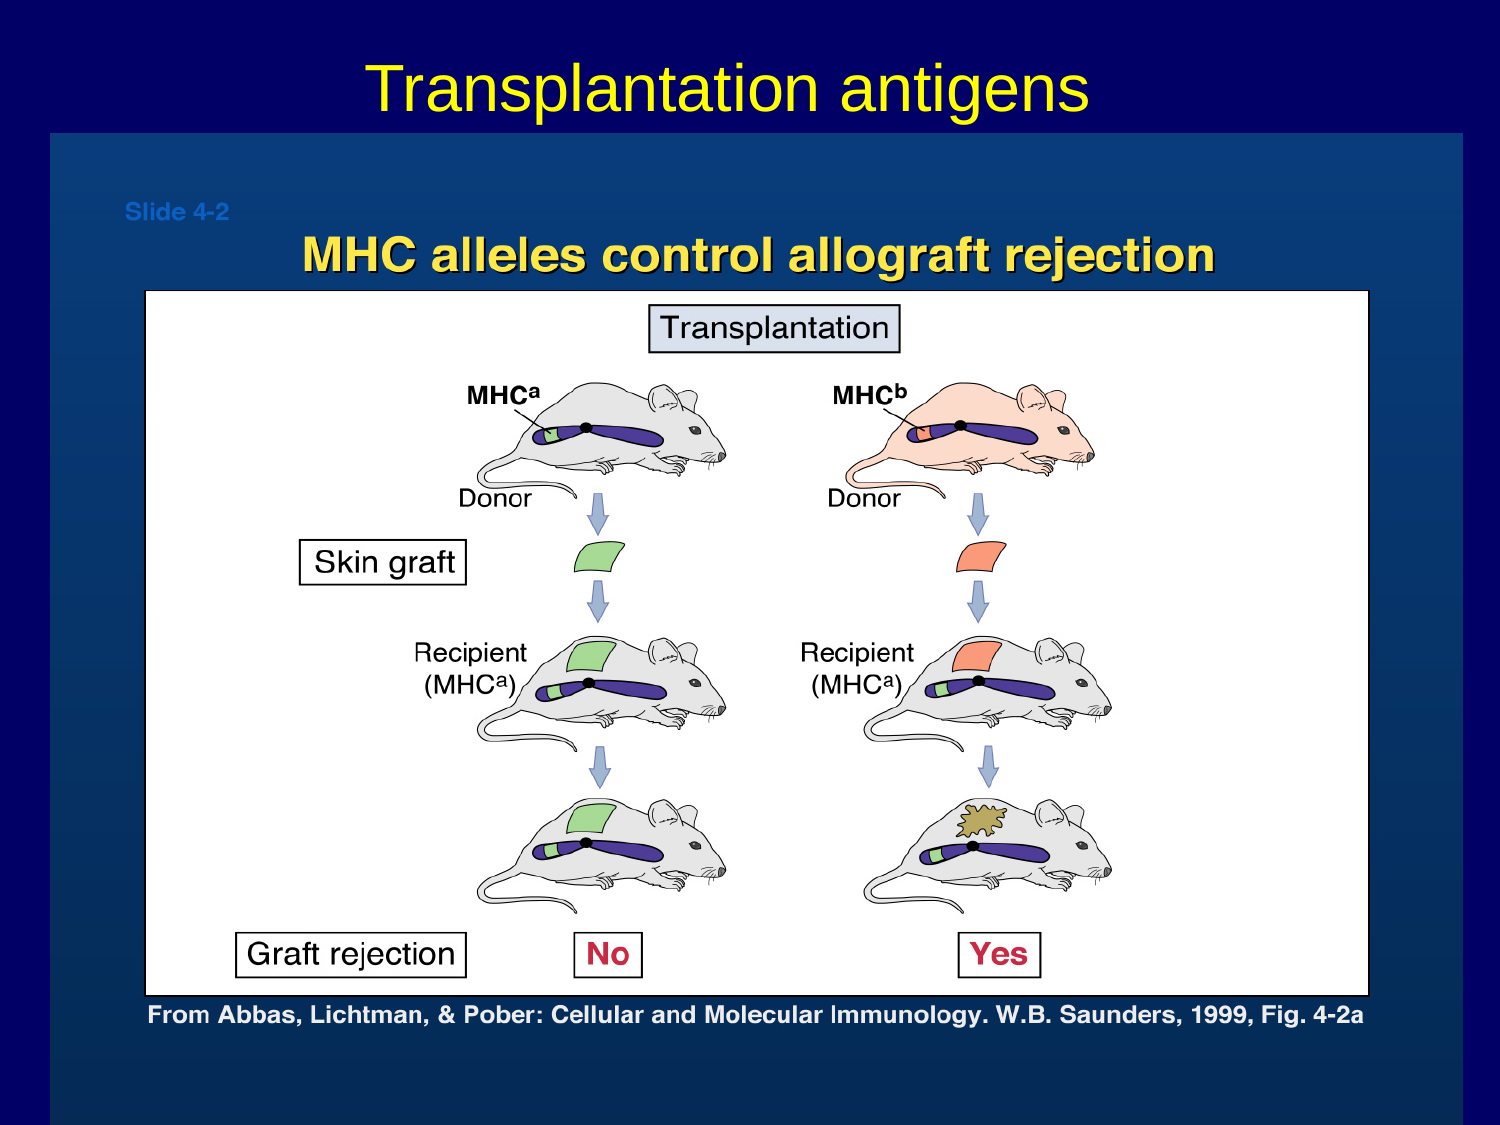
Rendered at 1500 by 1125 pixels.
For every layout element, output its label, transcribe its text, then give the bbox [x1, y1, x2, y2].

text_box Transplantation antigens [350, 37, 1275, 131]
picture [49, 133, 1463, 1125]
